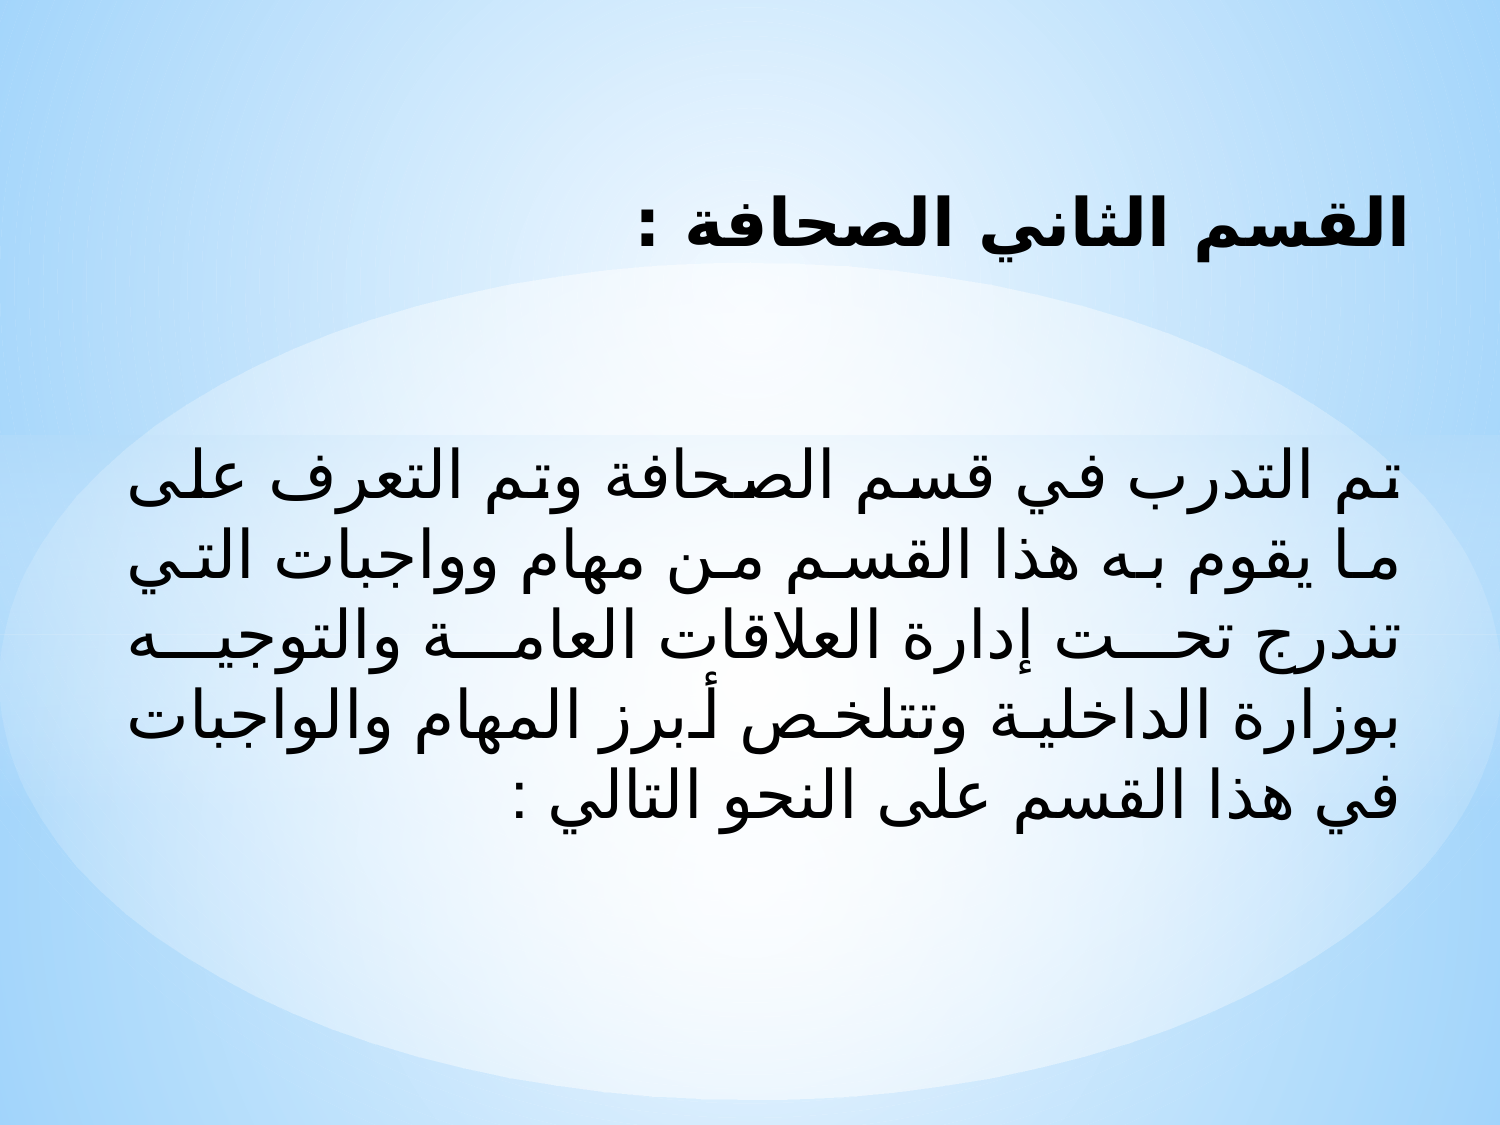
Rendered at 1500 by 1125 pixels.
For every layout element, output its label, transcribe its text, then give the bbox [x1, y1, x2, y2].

text_box القسم الثاني الصحافة : [619, 172, 1426, 268]
text_box تم التدرب في قسم الصحافة وتم التعرف على ما يقوم به هذا القسم من مهام وواجبات التي تندرج تحت إدارة العلاقات العامة والتوجيه بوزارة الداخلية وتتلخص أبرز المهام والواجبات في هذا القسم على النحو التالي : [112, 344, 1418, 839]
